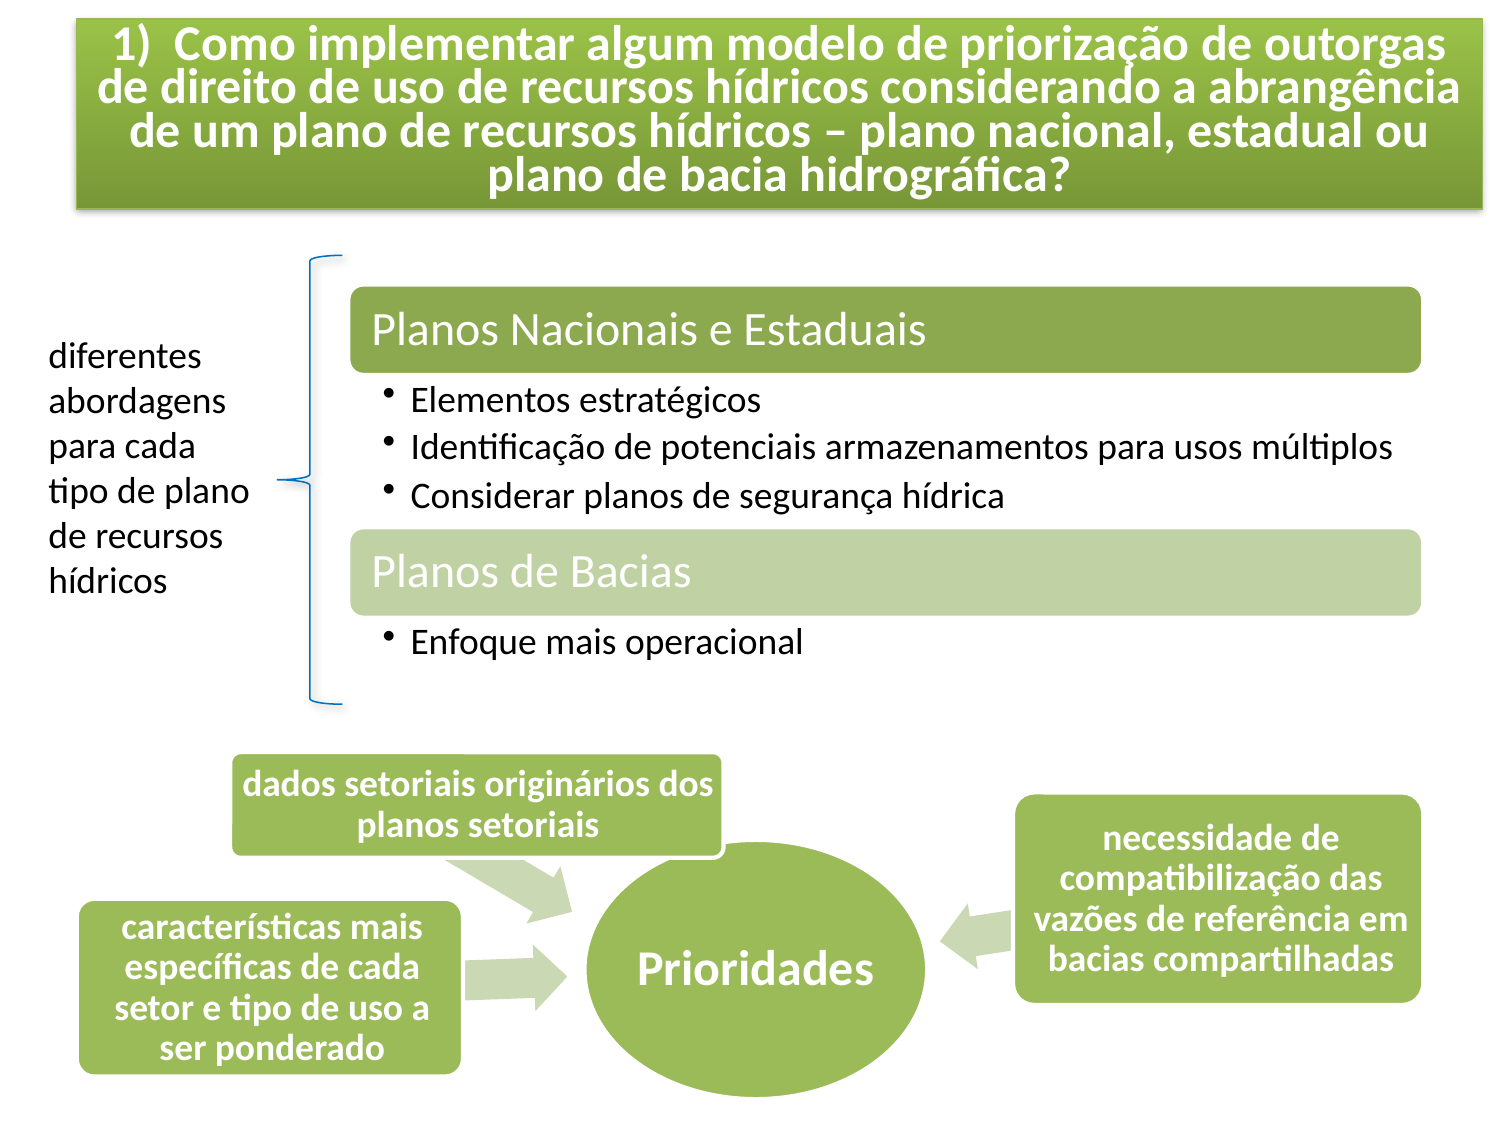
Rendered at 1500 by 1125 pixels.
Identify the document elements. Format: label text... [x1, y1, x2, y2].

text_box diferentes abordagens para cada tipo de plano de recursos hídricos [33, 324, 279, 609]
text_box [348, 266, 1424, 596]
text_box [52, 597, 1471, 1112]
text_box 1) Como implementar algum modelo de priorização de outorgas de direito de uso de recursos hídricos considerando a abrangência de um plano de recursos hídricos – plano nacional, estadual ou plano de bacia hidrográfica? [76, 18, 1483, 210]
text_box [279, 254, 343, 596]
